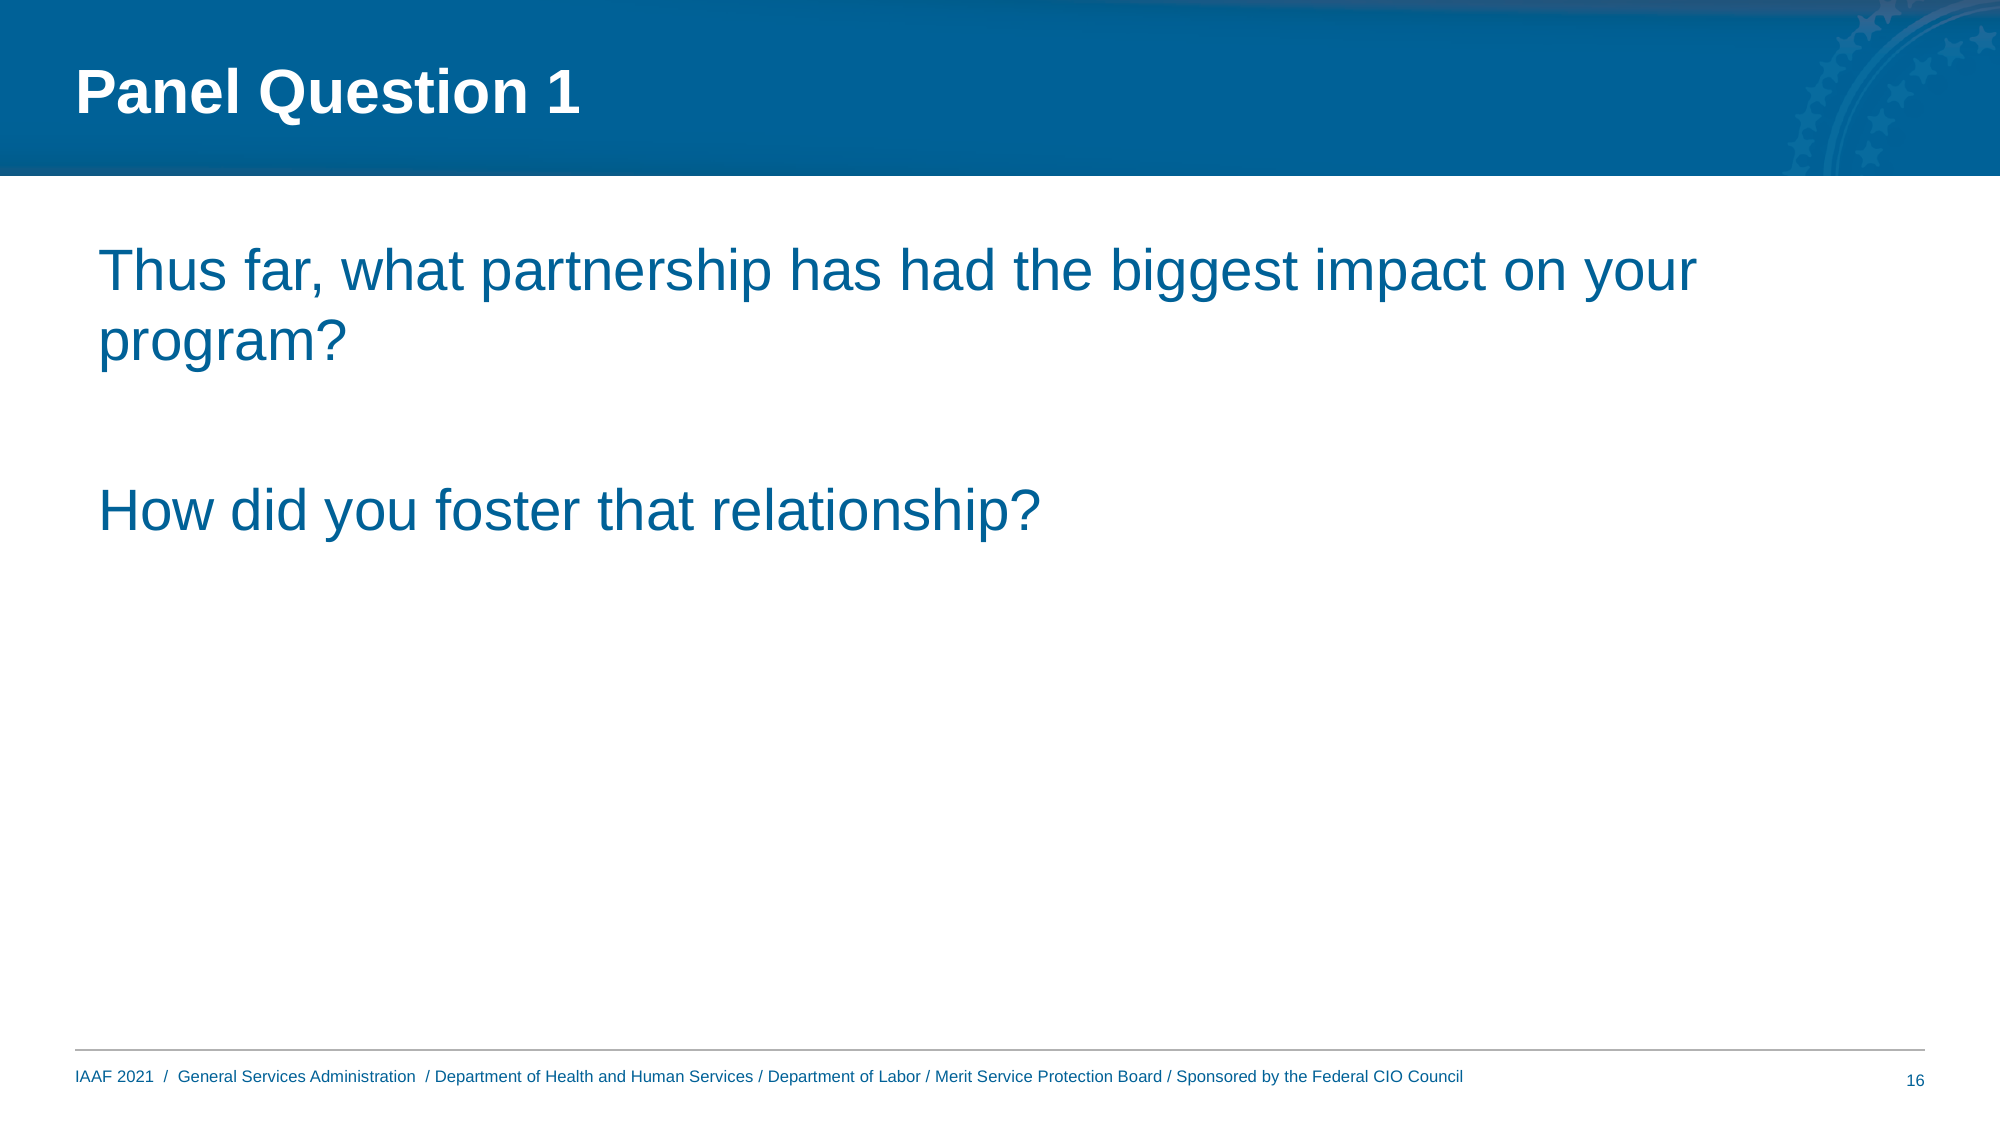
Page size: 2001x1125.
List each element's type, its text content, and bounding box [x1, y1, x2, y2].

picture [0, 0, 2000, 176]
title Panel Question 1 [75, 52, 1800, 128]
picture [0, 168, 666, 176]
list Thus far, what partnership has had the biggest impact on your program? How did you foster that relationship? [75, 224, 1925, 1035]
slide_number 16 [1880, 1065, 1925, 1095]
